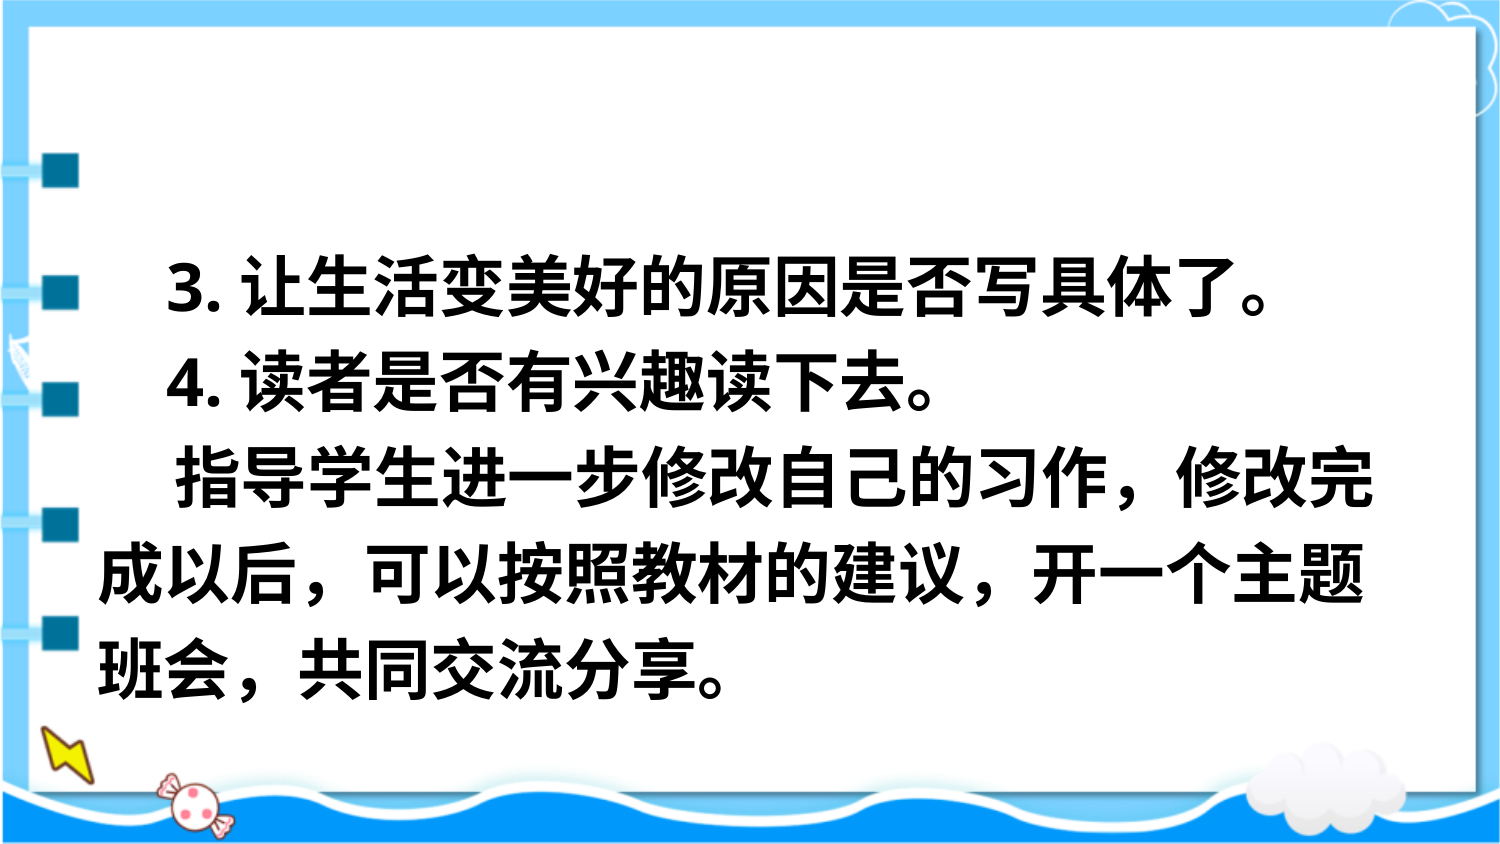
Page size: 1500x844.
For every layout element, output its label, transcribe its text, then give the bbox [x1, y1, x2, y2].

picture [0, 0, 1500, 844]
text_box 3.让生活变美好的原因是否写具体了。 4.读者是否有兴趣读下去。 指导学生进一步修改自己的习作，修改完成以后，可以按照教材的建议，开一个主题班会，共同交流分享。 [82, 221, 1418, 716]
